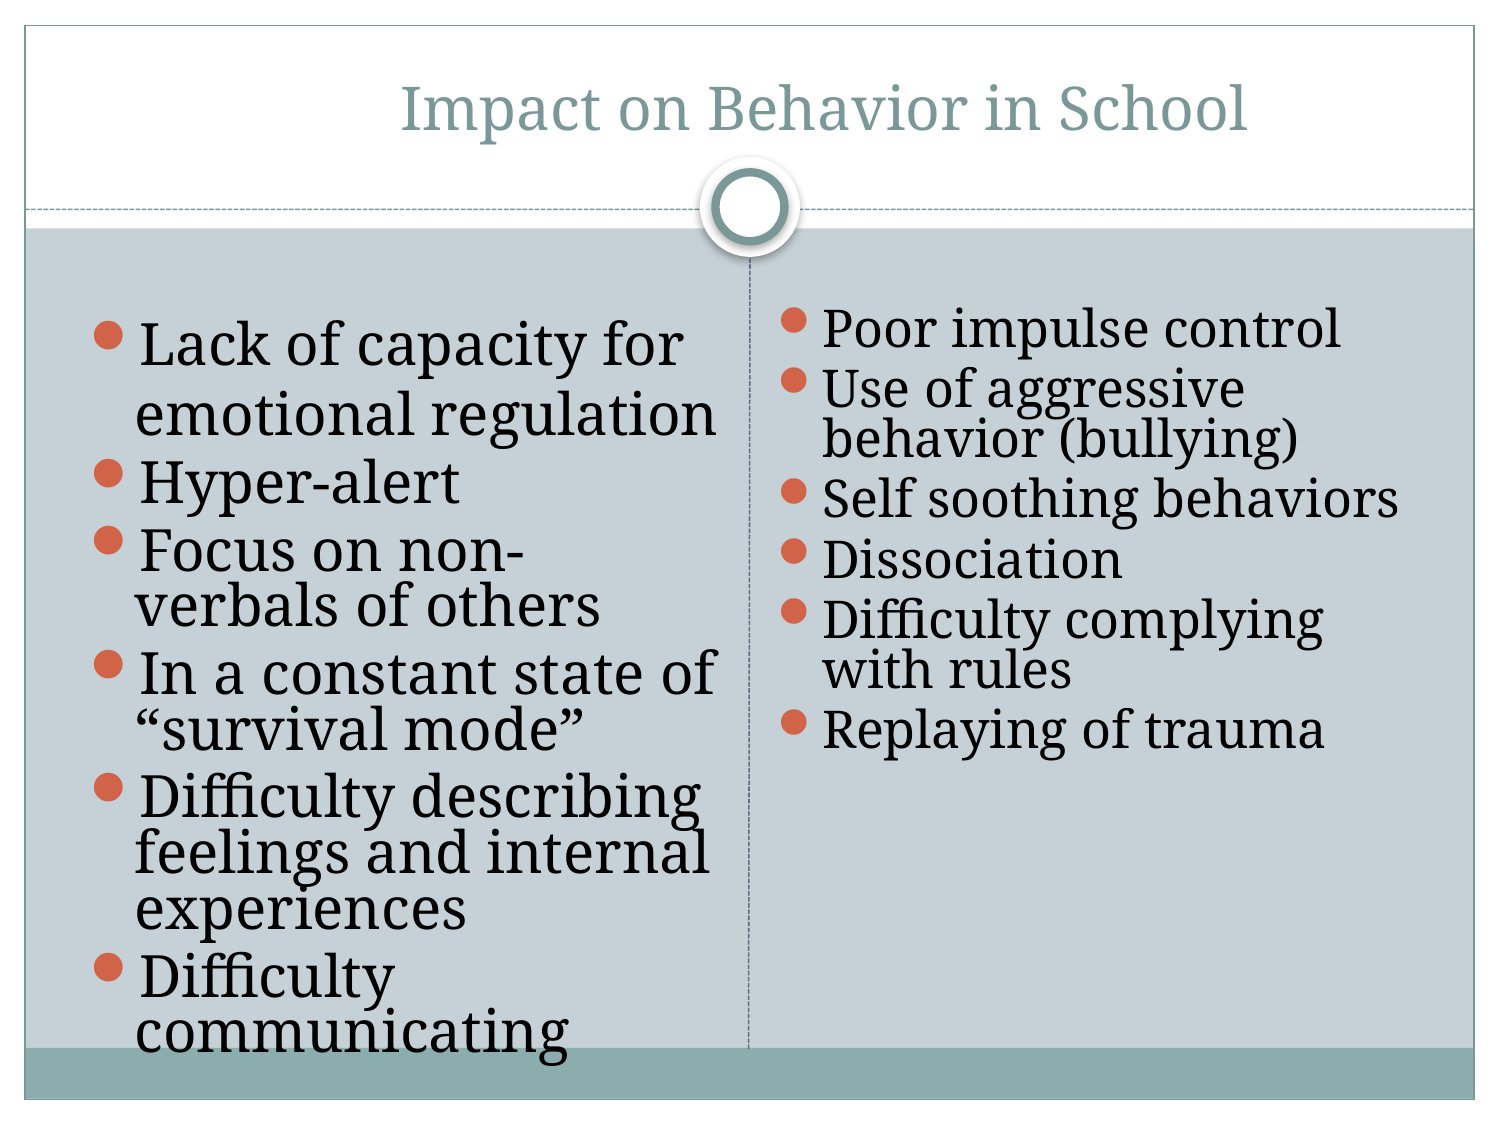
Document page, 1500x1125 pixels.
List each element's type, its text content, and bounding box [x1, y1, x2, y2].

list Lack of capacity for emotional regulation Hyper-alert Focus on non-verbals of others In a constant state of “survival mode” Difficulty describing feelings and internal experiences Difficulty communicating [75, 299, 738, 1075]
title Impact on Behavior in School [150, 62, 1500, 150]
list Poor impulse control Use of aggressive behavior (bullying) Self soothing behaviors Dissociation Difficulty complying with rules Replaying of trauma [762, 299, 1425, 1125]
